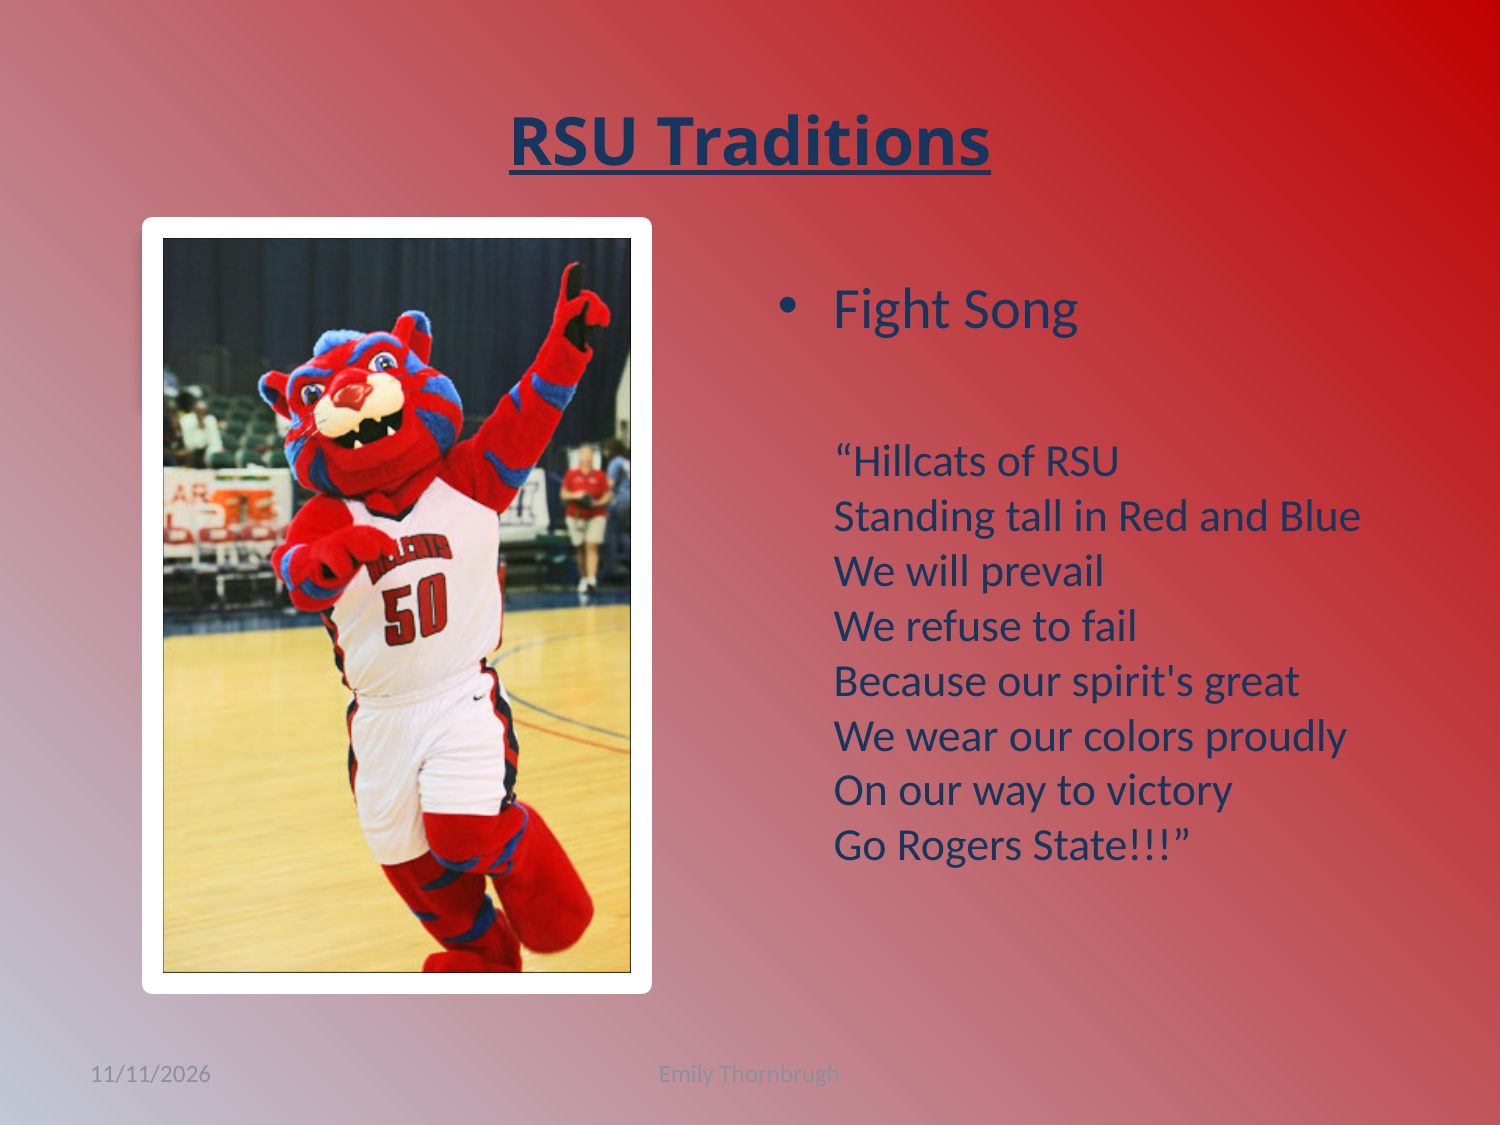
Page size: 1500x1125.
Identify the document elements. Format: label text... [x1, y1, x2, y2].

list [162, 237, 632, 974]
footer Emily Thornbrugh [512, 1042, 988, 1103]
title RSU Traditions [75, 45, 1425, 233]
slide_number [75, 1042, 425, 1103]
list Fight Song “Hillcats of RSU Standing tall in Red and Blue We will prevail We refuse to fail Because our spirit's great We wear our colors proudly On our way to victory Go Rogers State!!!” [762, 262, 1425, 1005]
